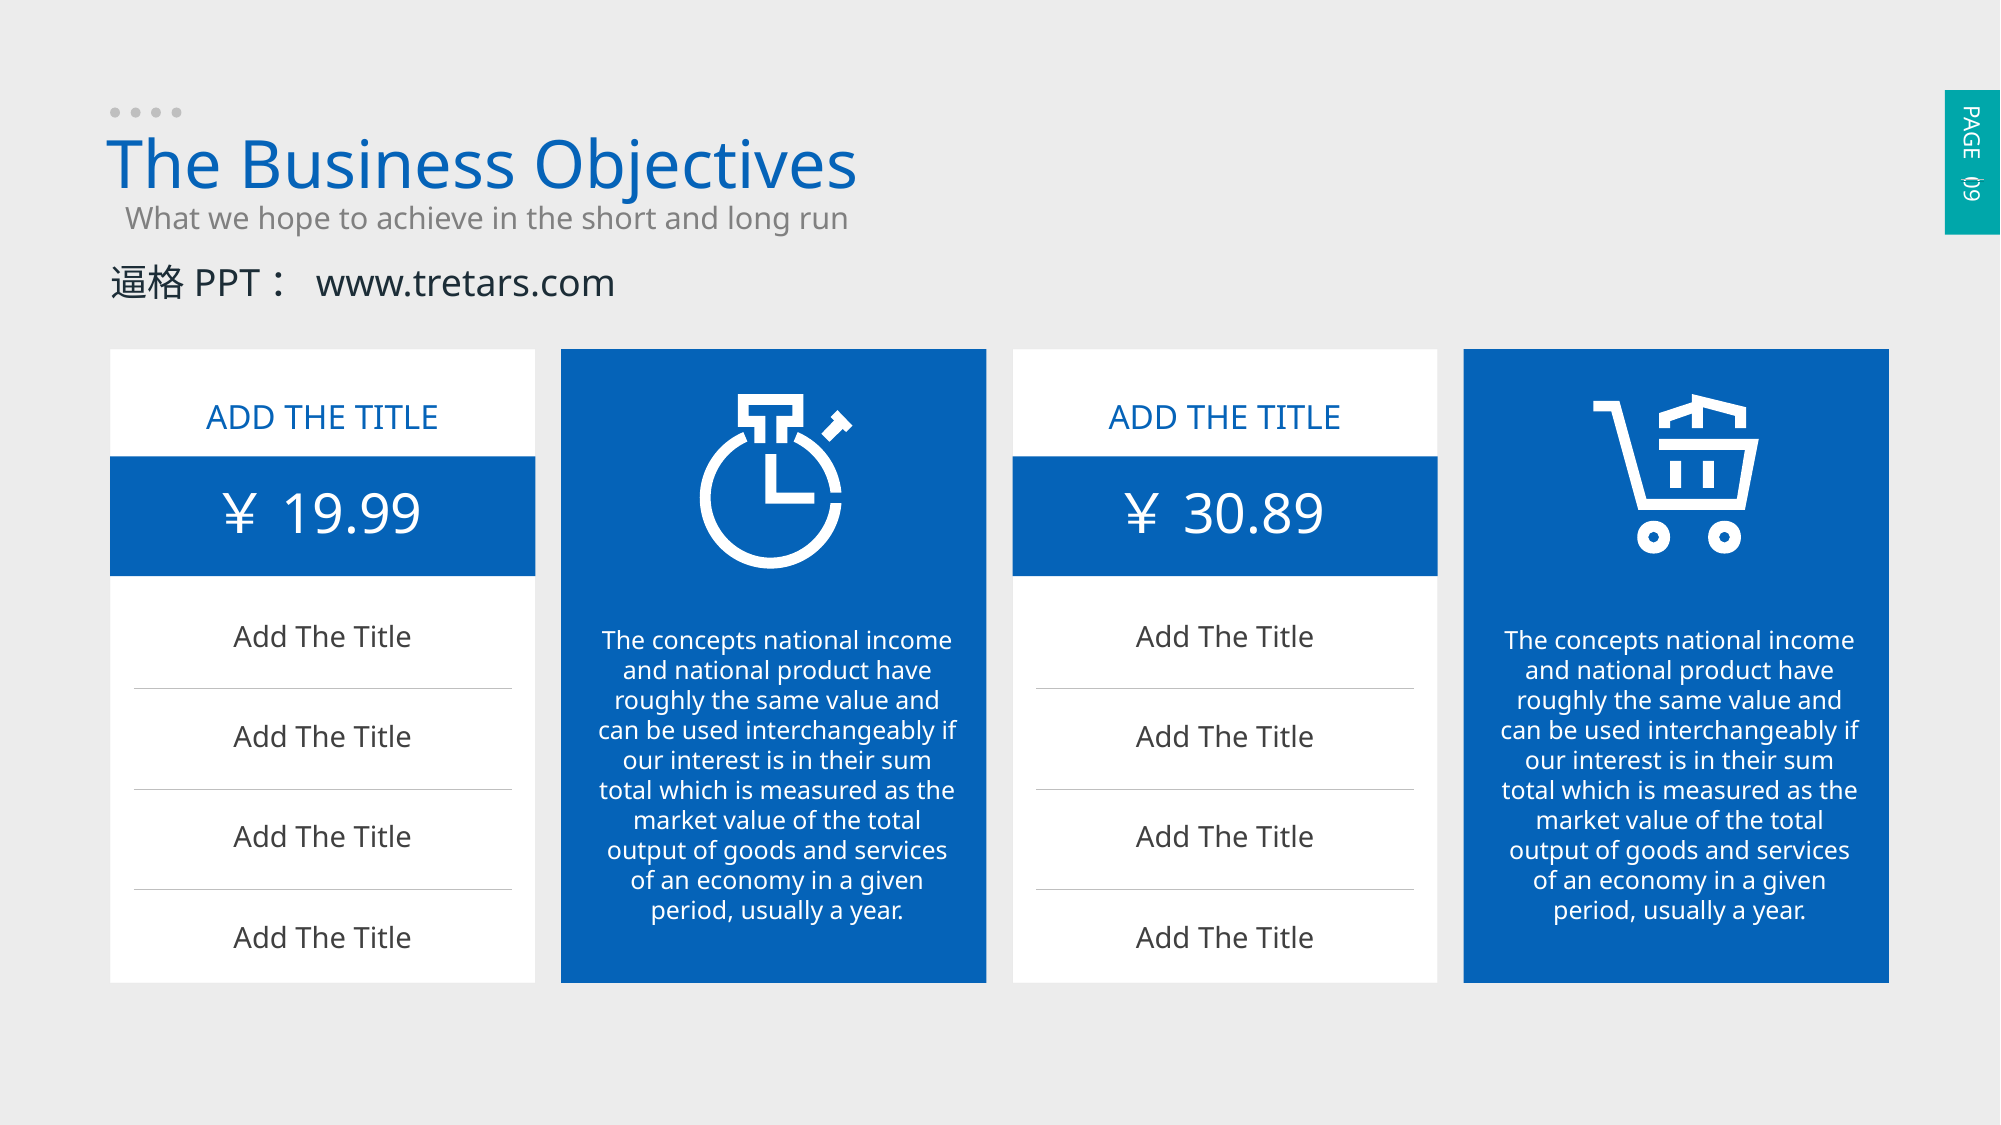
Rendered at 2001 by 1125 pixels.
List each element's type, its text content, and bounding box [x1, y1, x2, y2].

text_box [110, 349, 536, 984]
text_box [1463, 349, 1889, 984]
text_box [561, 349, 987, 984]
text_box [1012, 349, 1438, 984]
text_box What we hope to achieve in the short and long run [110, 191, 864, 244]
text_box 逼格PPT：www.tretars.com [95, 251, 631, 312]
text_box The Business Objectives [91, 114, 875, 210]
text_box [1944, 90, 2000, 235]
